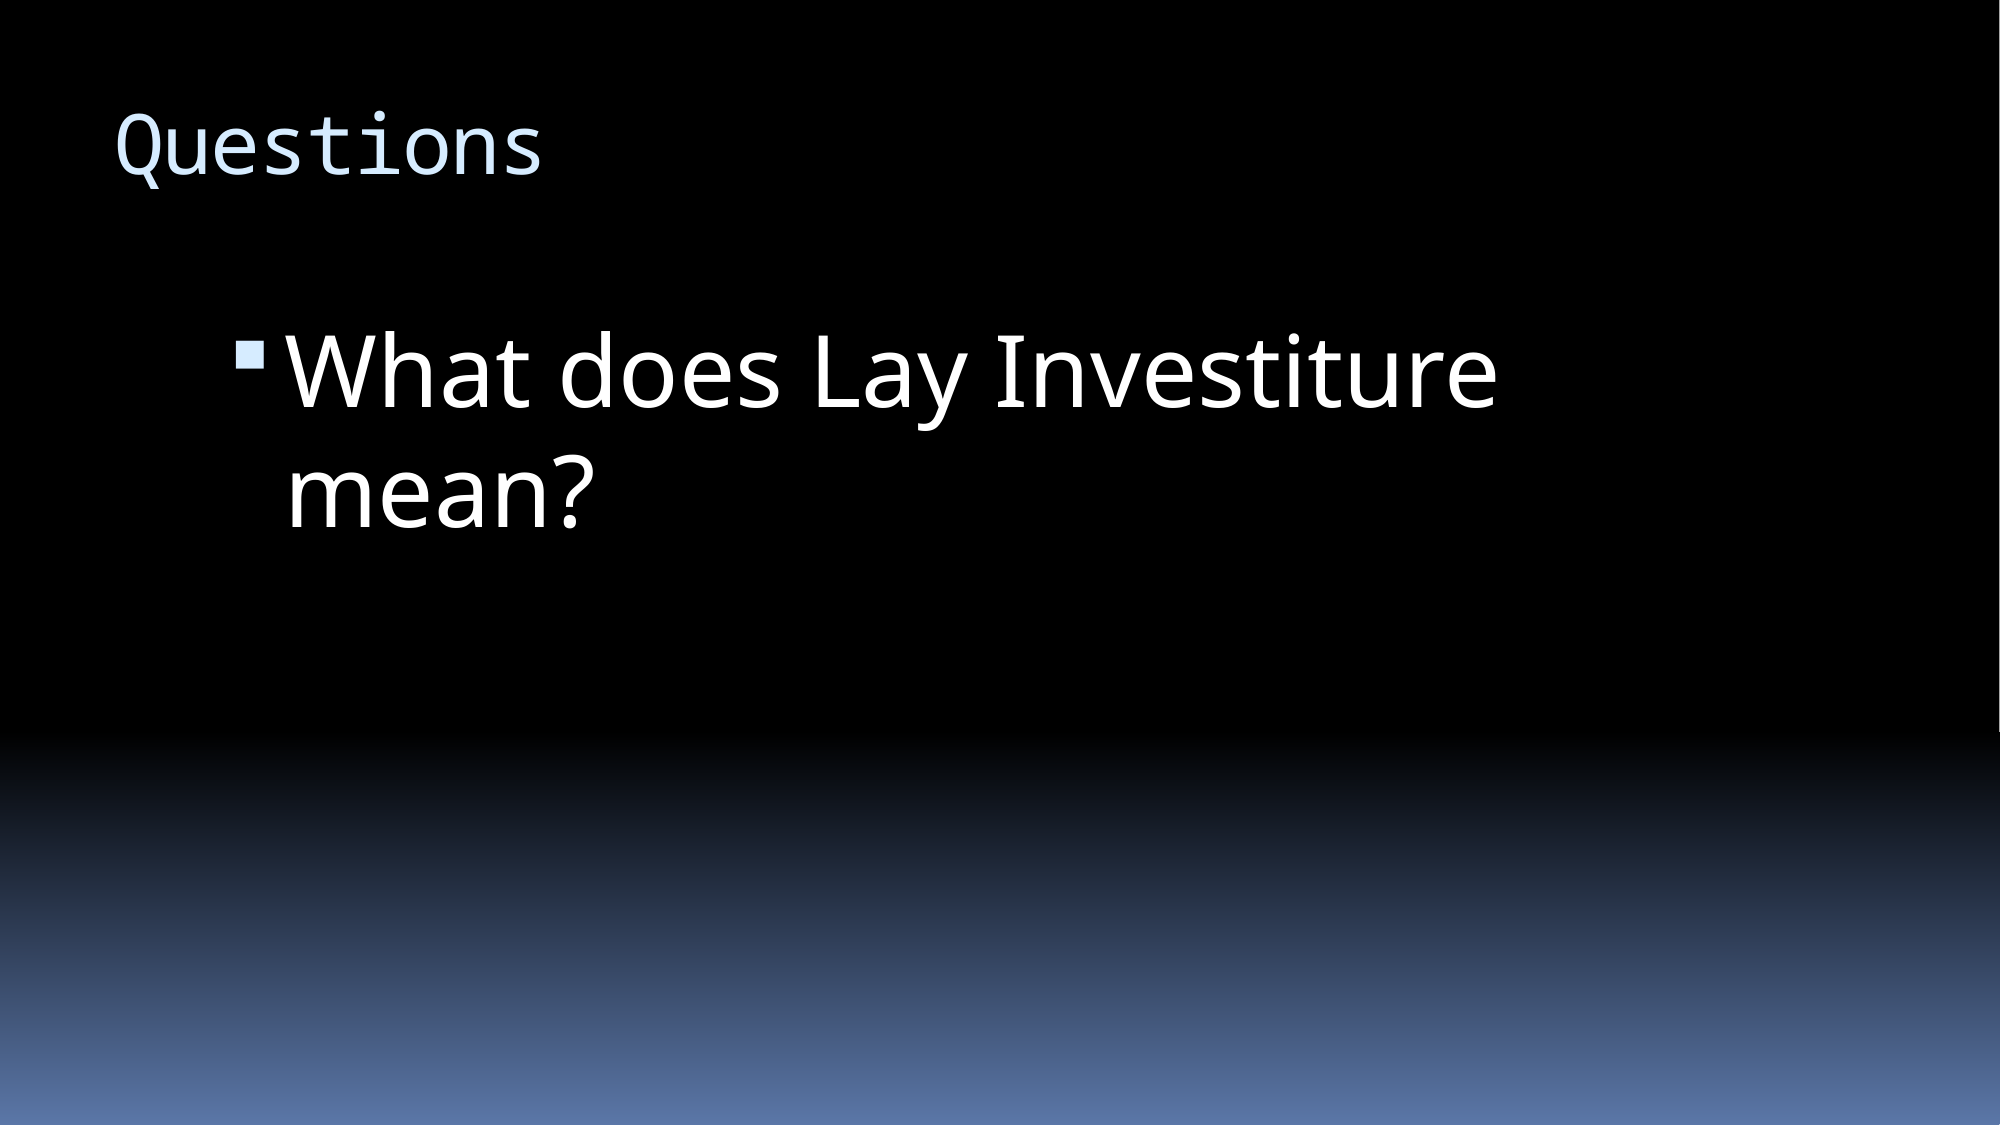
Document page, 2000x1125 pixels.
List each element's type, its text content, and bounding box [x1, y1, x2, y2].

list What does Lay Investiture mean? [202, 299, 1788, 1013]
title Questions [99, 83, 1900, 234]
